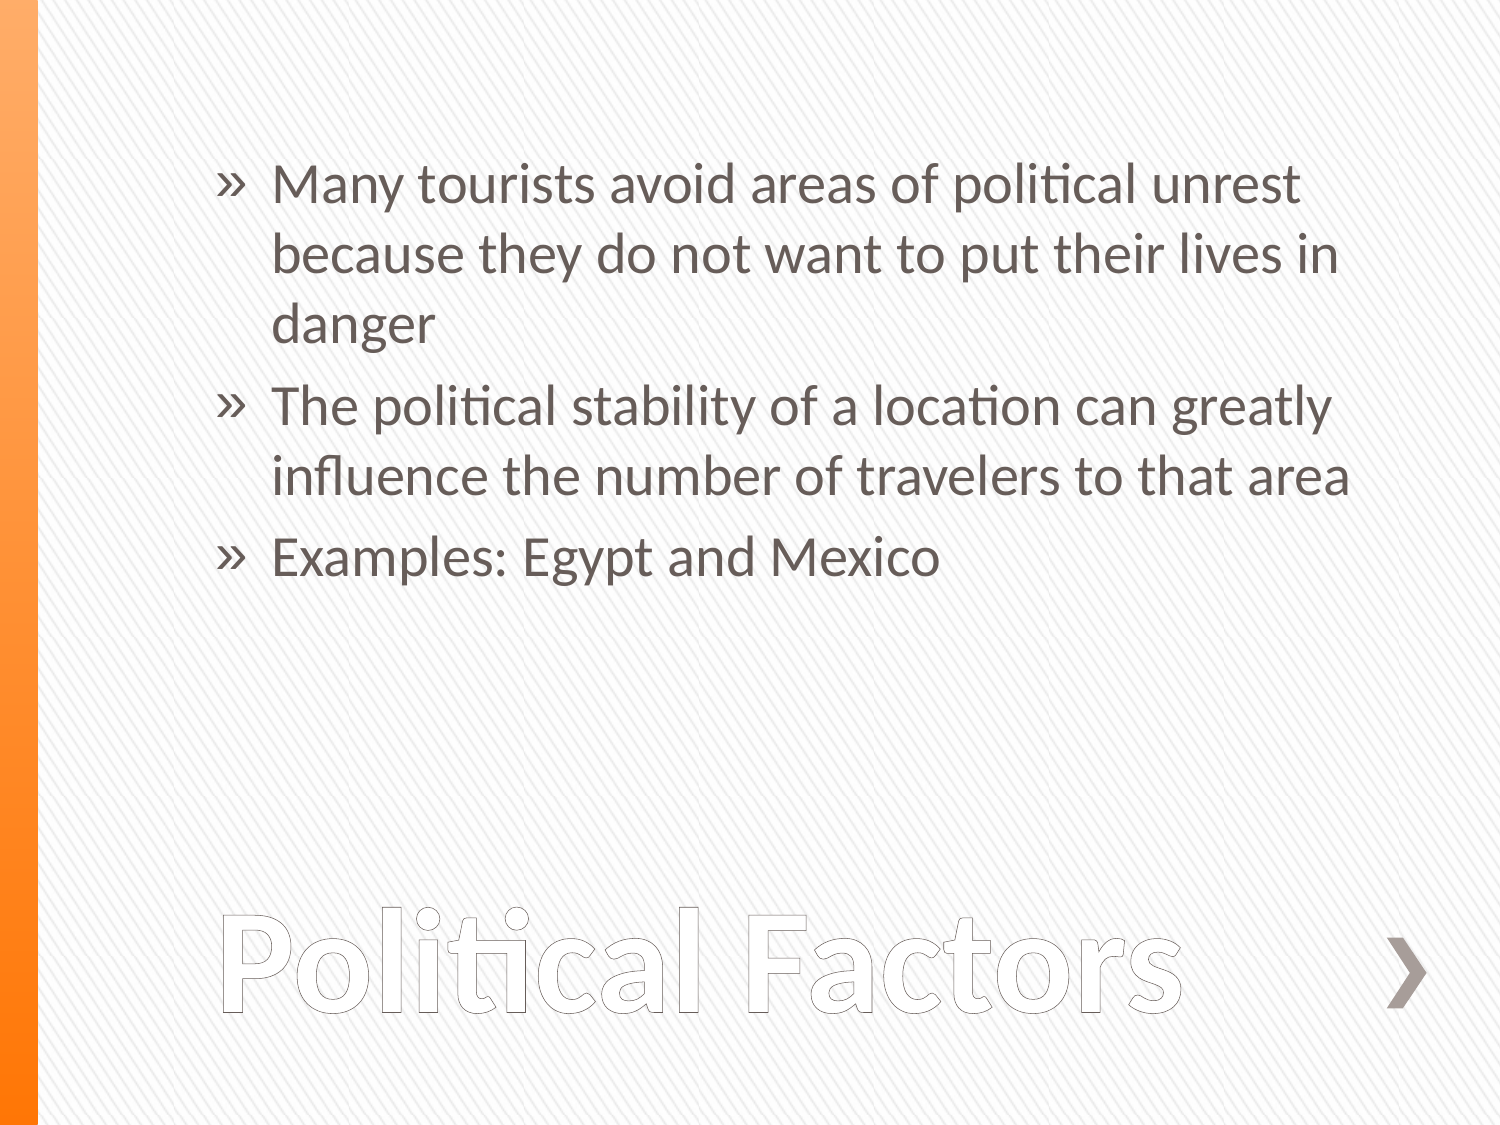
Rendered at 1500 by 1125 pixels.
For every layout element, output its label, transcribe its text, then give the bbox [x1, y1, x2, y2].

title Political Factors [200, 863, 1388, 1050]
list Many tourists avoid areas of political unrest because they do not want to put their lives in danger The political stability of a location can greatly influence the number of travelers to that area Examples: Egypt and Mexico [200, 137, 1425, 863]
